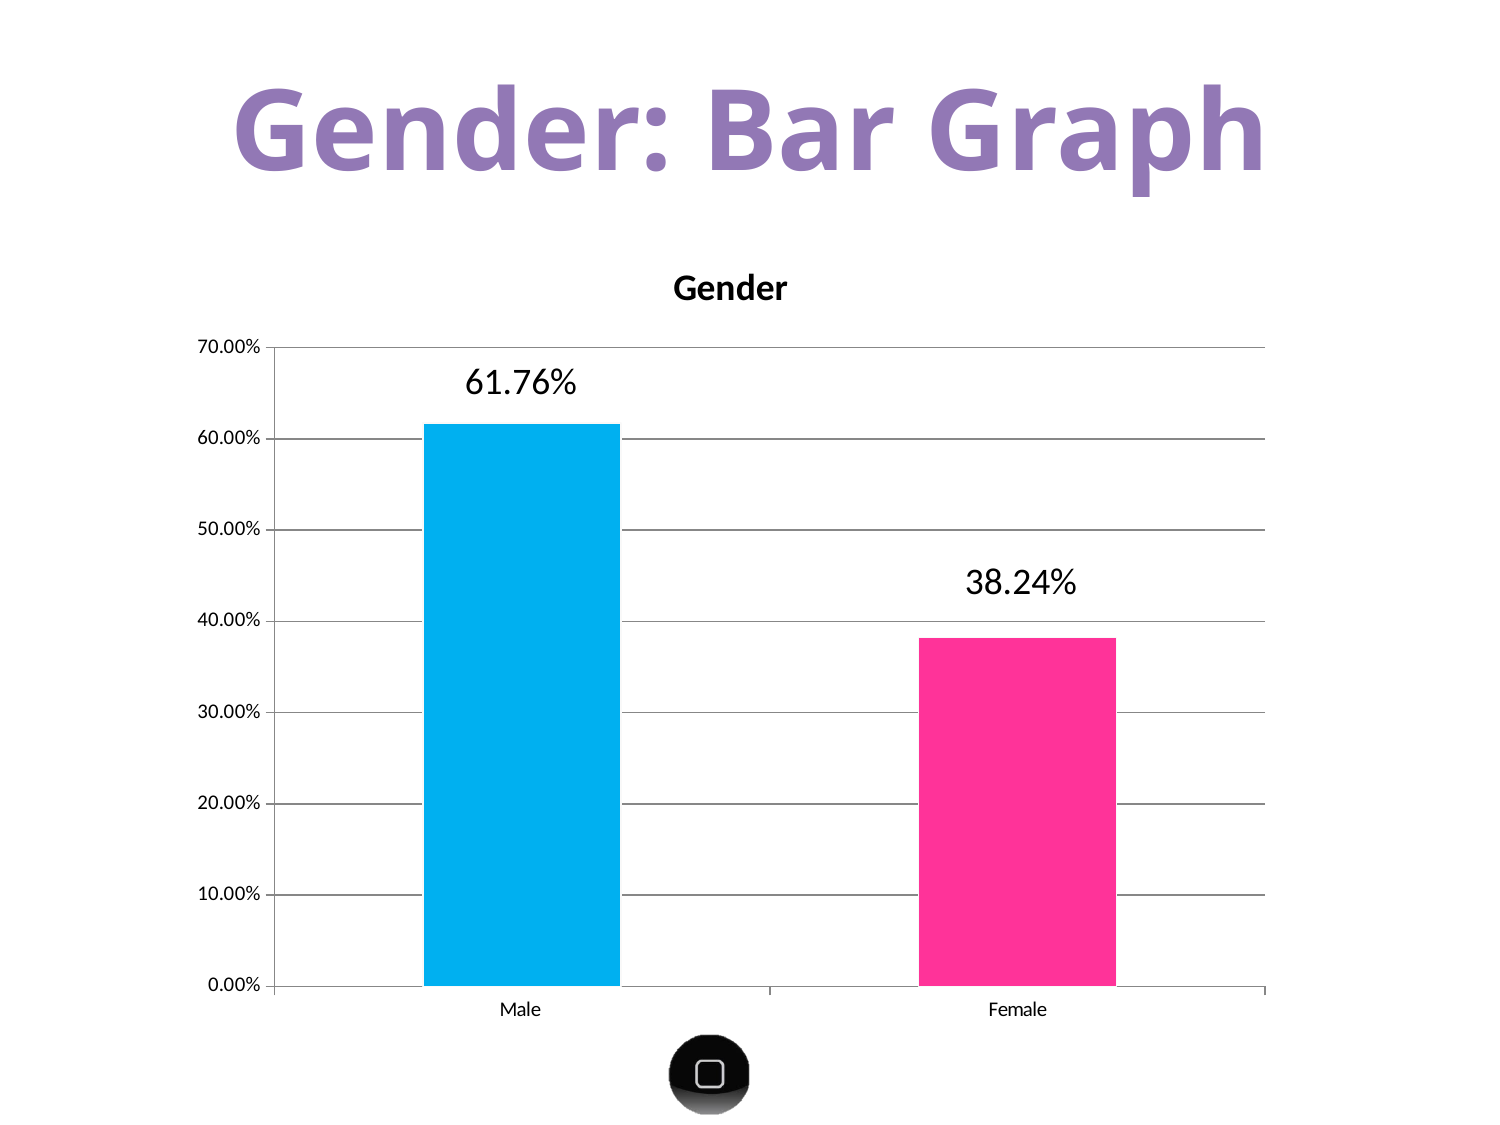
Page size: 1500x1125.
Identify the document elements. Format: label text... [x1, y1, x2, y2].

chart [174, 237, 1288, 1038]
text_box Gender: Bar Graph [215, 49, 1285, 200]
picture [659, 1024, 760, 1125]
